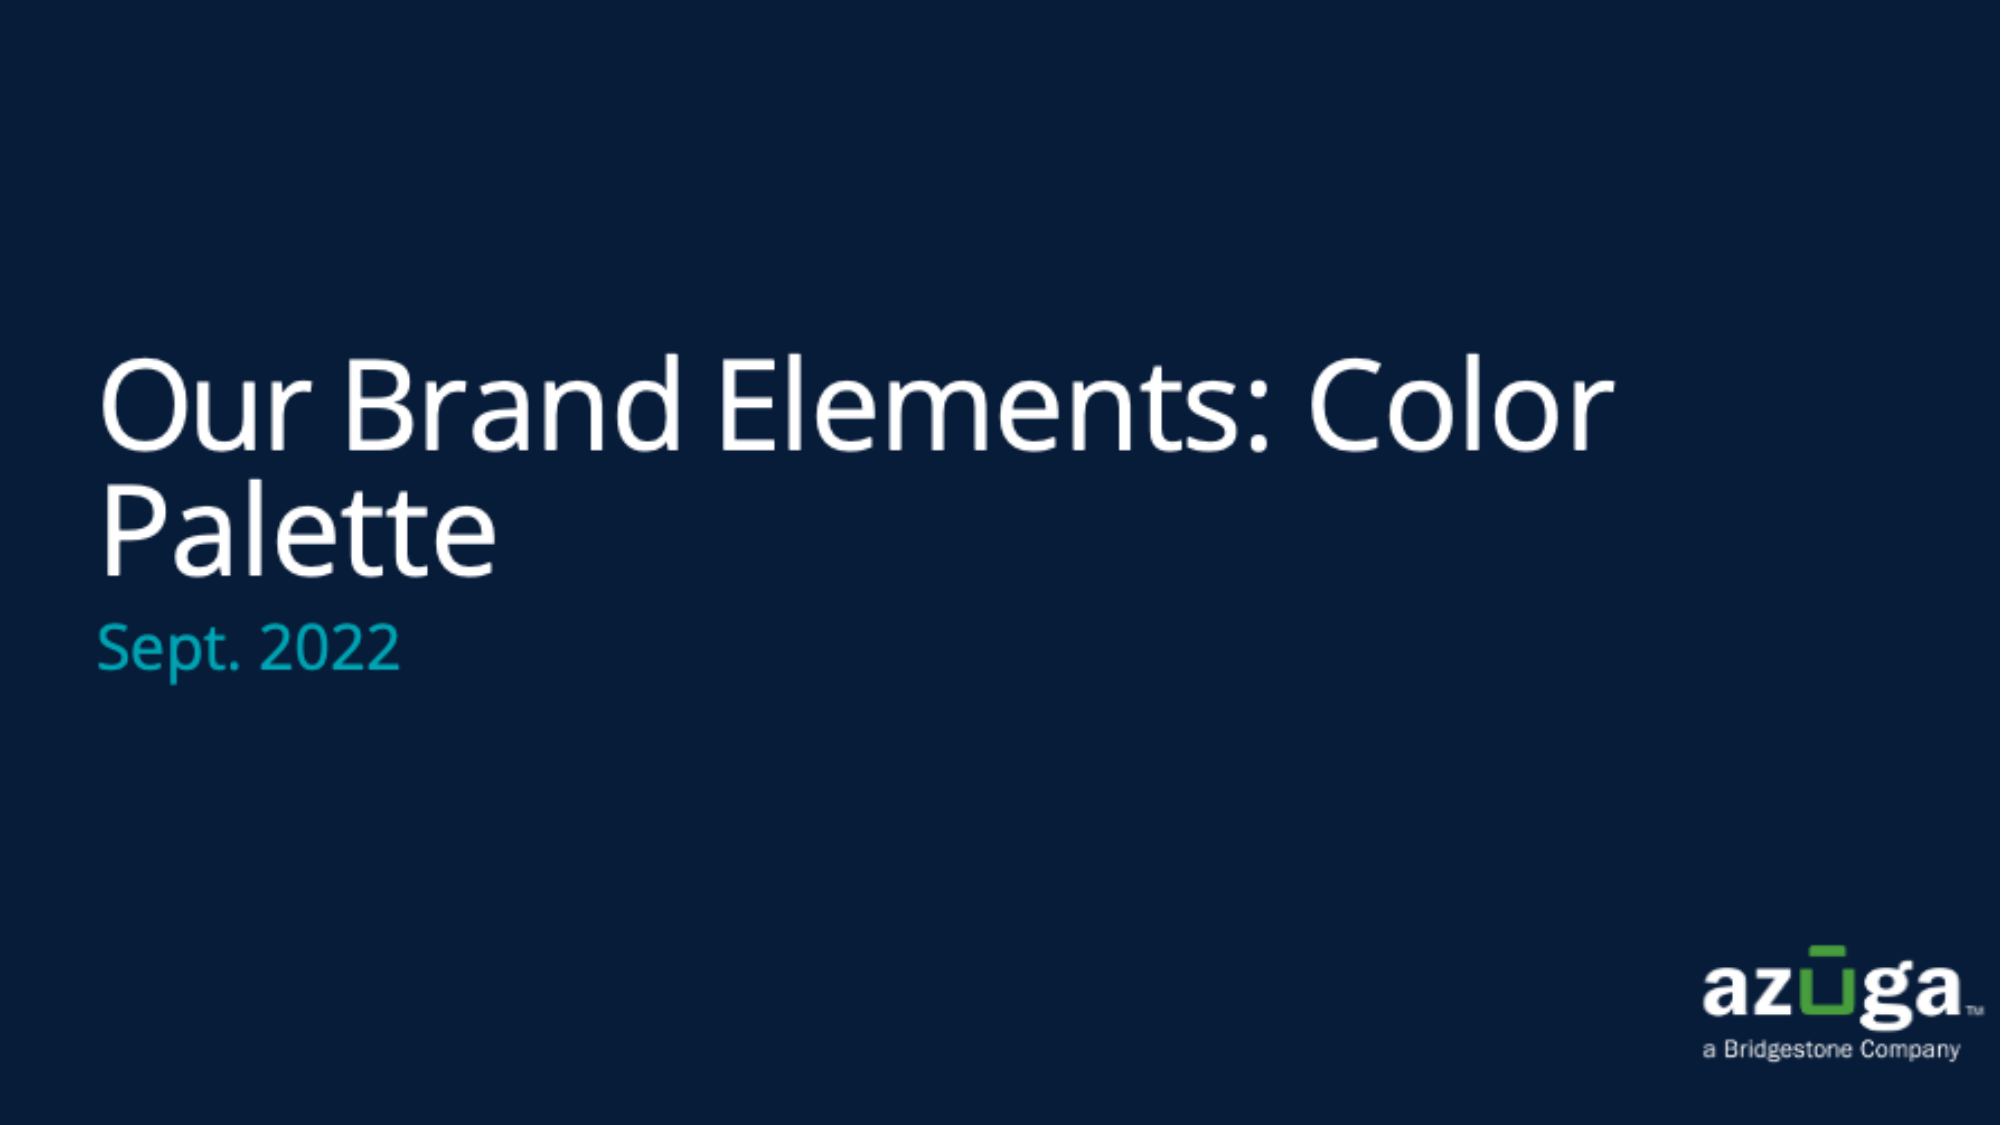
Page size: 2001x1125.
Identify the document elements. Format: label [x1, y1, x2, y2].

list [0, 0, 2000, 1125]
